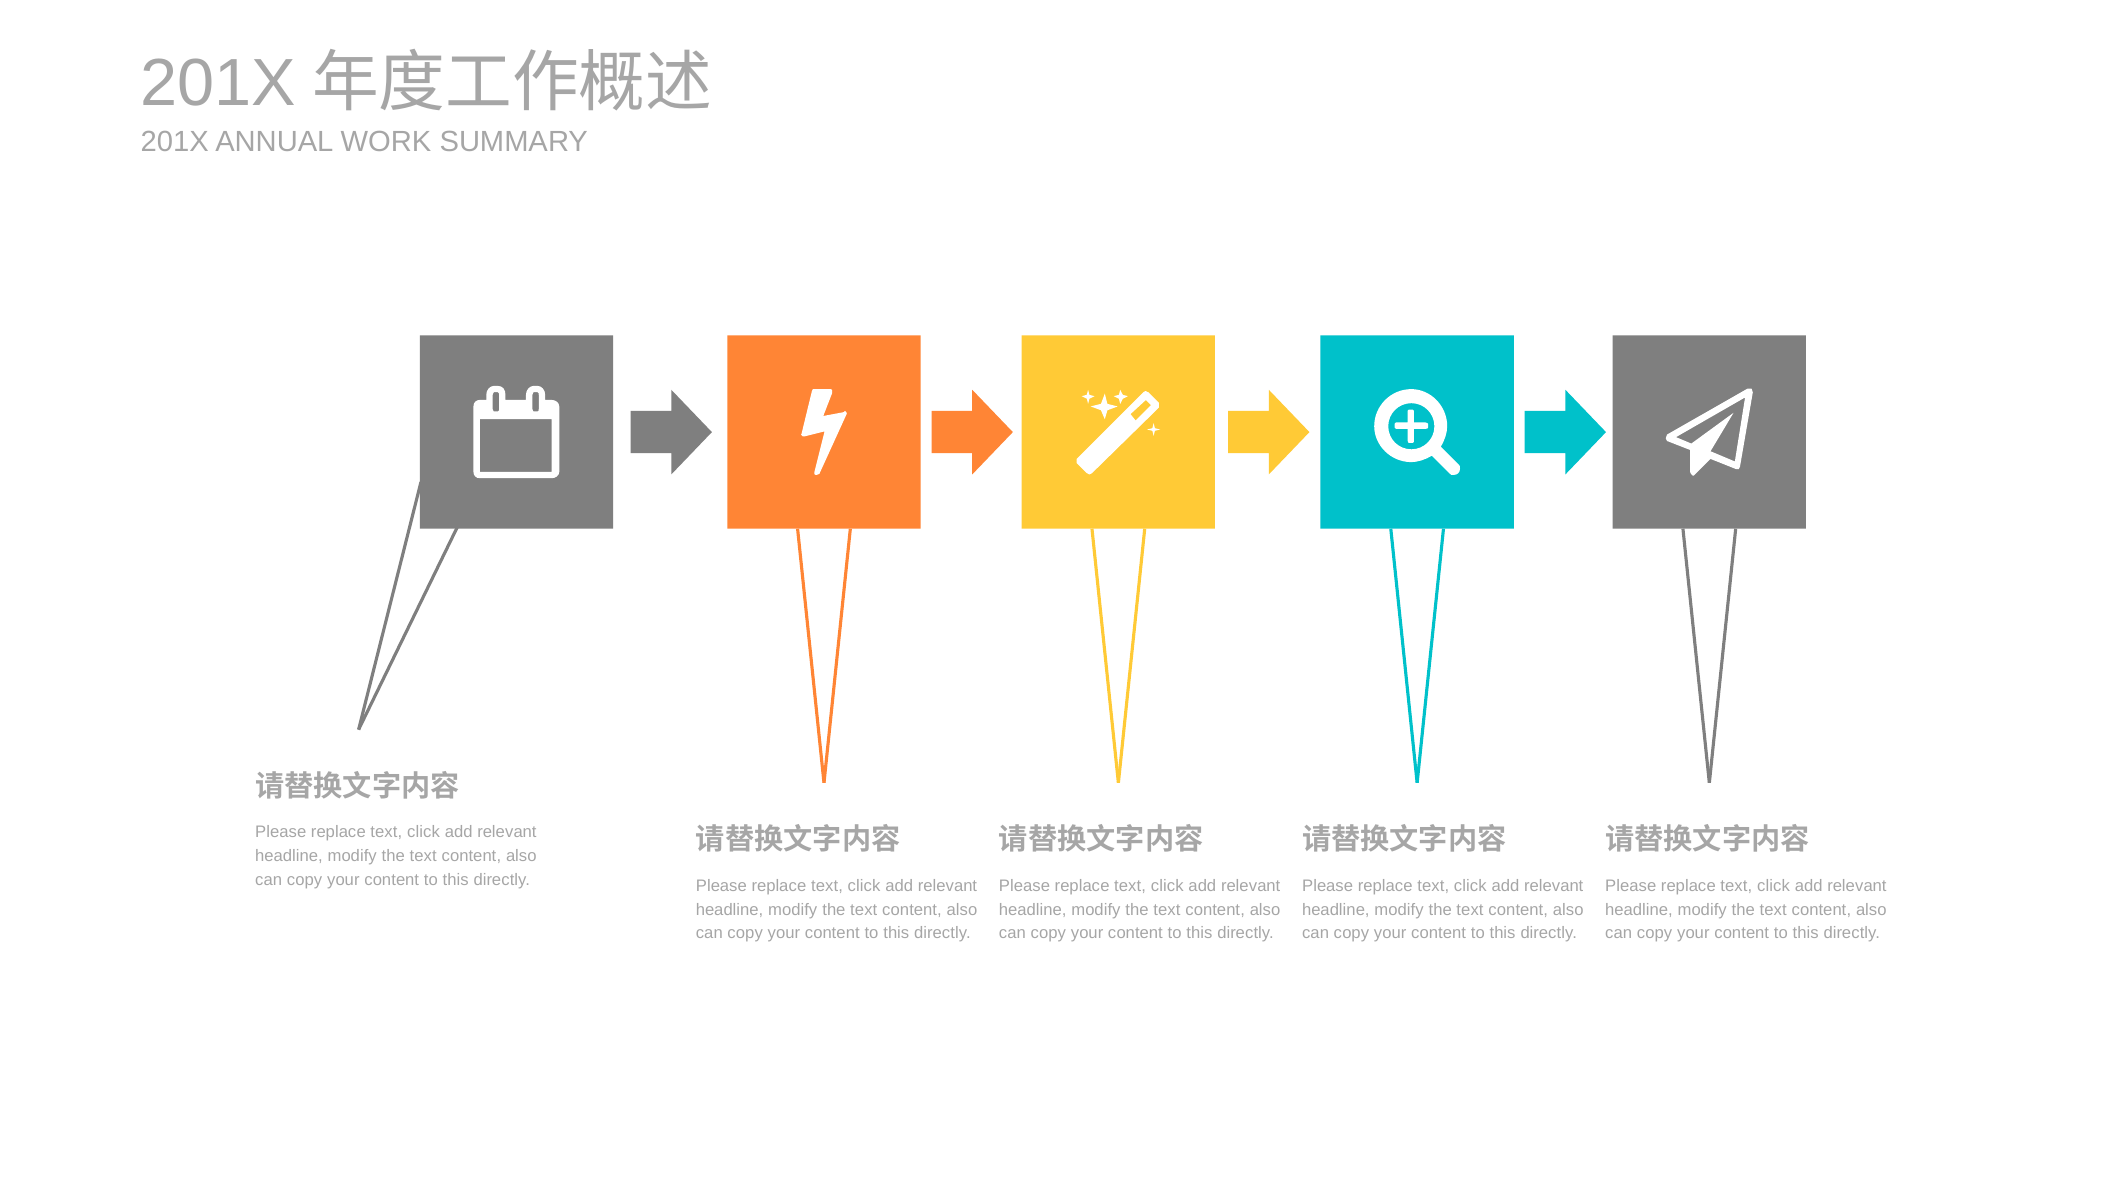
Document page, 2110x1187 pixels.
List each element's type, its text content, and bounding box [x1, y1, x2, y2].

text_box [930, 387, 1015, 478]
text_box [419, 335, 614, 529]
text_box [1092, 529, 1145, 783]
text_box Please replace text, click add relevant headline, modify the text content, also can copy your content to this directly. [1605, 870, 1894, 943]
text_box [727, 335, 921, 529]
text_box 请替换文字内容 [998, 806, 1218, 862]
text_box 201X年度工作概述 [140, 38, 789, 119]
text_box [1227, 387, 1311, 478]
text_box [1523, 387, 1608, 478]
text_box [375, 483, 429, 738]
text_box 请替换文字内容 [1605, 806, 1824, 862]
text_box 201X ANNUAL WORK SUMMARY [140, 122, 602, 158]
text_box Please replace text, click add relevant headline, modify the text content, also can copy your content to this directly. [255, 817, 544, 890]
text_box Please replace text, click add relevant headline, modify the text content, also can copy your content to this directly. [998, 870, 1287, 943]
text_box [1682, 529, 1736, 783]
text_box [1320, 335, 1514, 529]
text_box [1390, 529, 1444, 783]
text_box Please replace text, click add relevant headline, modify the text content, also can copy your content to this directly. [695, 870, 984, 943]
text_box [797, 529, 851, 783]
text_box 请替换文字内容 [695, 806, 915, 862]
text_box 请替换文字内容 [255, 753, 474, 809]
text_box [629, 387, 714, 478]
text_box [1021, 335, 1215, 529]
text_box Please replace text, click add relevant headline, modify the text content, also can copy your content to this directly. [1302, 870, 1590, 943]
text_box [1612, 335, 1806, 529]
text_box 请替换文字内容 [1302, 806, 1521, 862]
